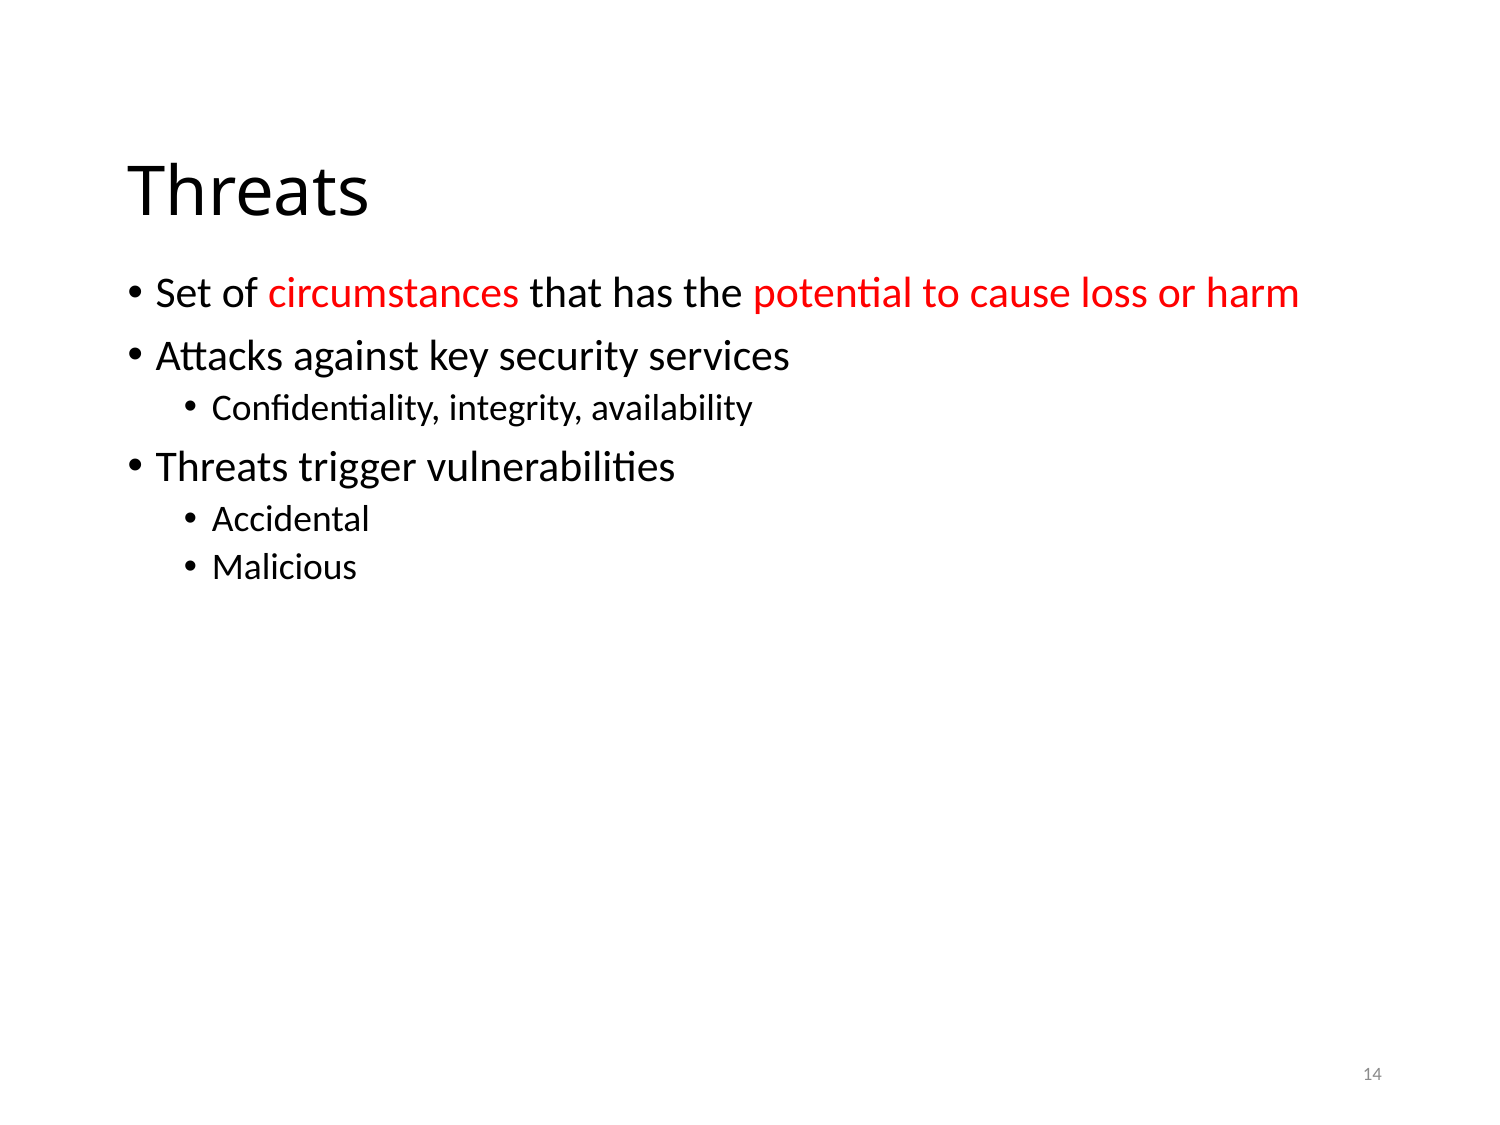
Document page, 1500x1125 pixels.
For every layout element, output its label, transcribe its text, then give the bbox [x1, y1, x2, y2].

list Set of circumstances that has the potential to cause loss or harm Attacks against key security services Confidentiality, integrity, availability Threats trigger vulnerabilities Accidental Malicious [112, 262, 1388, 938]
slide_number 14 [1059, 1042, 1397, 1103]
title Threats [112, 99, 1388, 262]
